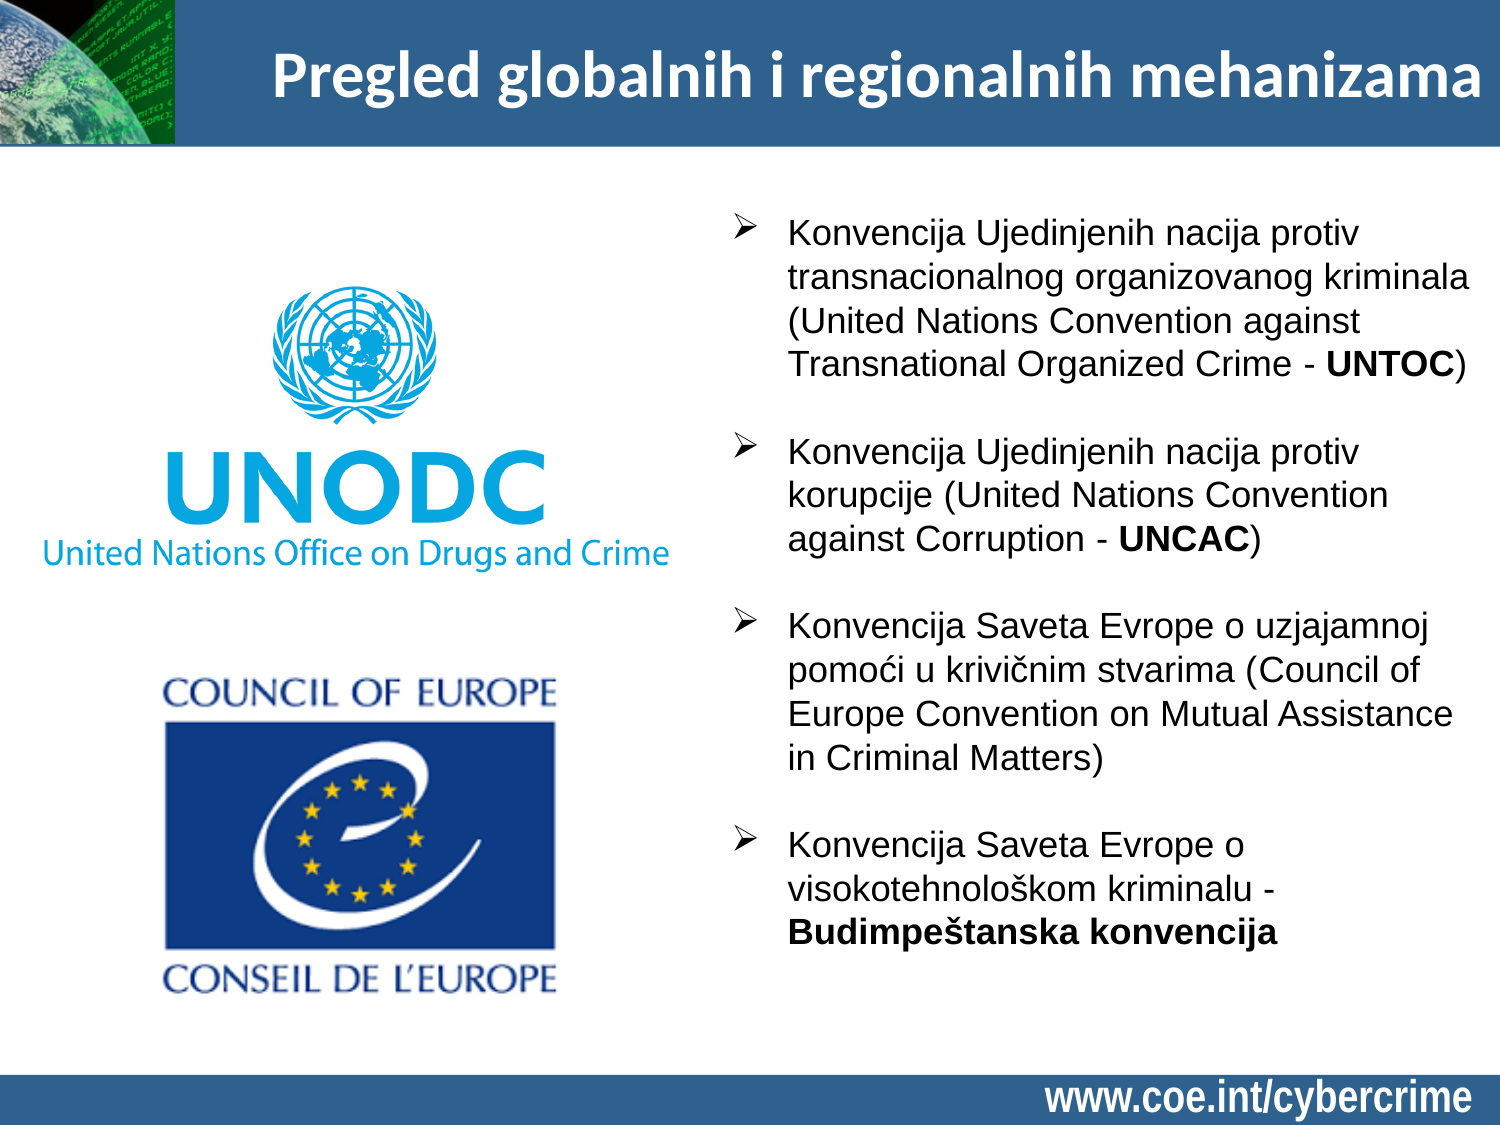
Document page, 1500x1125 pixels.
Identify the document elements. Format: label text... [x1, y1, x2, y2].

text_box www.coe.int/cybercrime [1030, 1059, 1500, 1125]
picture [41, 264, 672, 596]
text_box [0, 1073, 1030, 1125]
picture [0, 0, 175, 144]
picture [115, 639, 605, 1031]
text_box Pregled globalnih i regionalnih mehanizama [177, 0, 1500, 149]
text_box Konvencija Ujedinjenih nacija protiv transnacionalnog organizovanog kriminala (United Nations Convention against Transnational Organized Crime - UNTOC) Konvencija Ujedinjenih nacija protiv korupcije (United Nations Convention against Corruption - UNCAC) Konvencija Saveta Evrope o uzjajamnoj pomoći u krivičnim stvarima (Council of Europe Convention on Mutual Assistance in Criminal Matters) Konvencija Saveta Evrope o visokotehnološkom kriminalu - Budimpeštanska konvencija [716, 201, 1500, 960]
